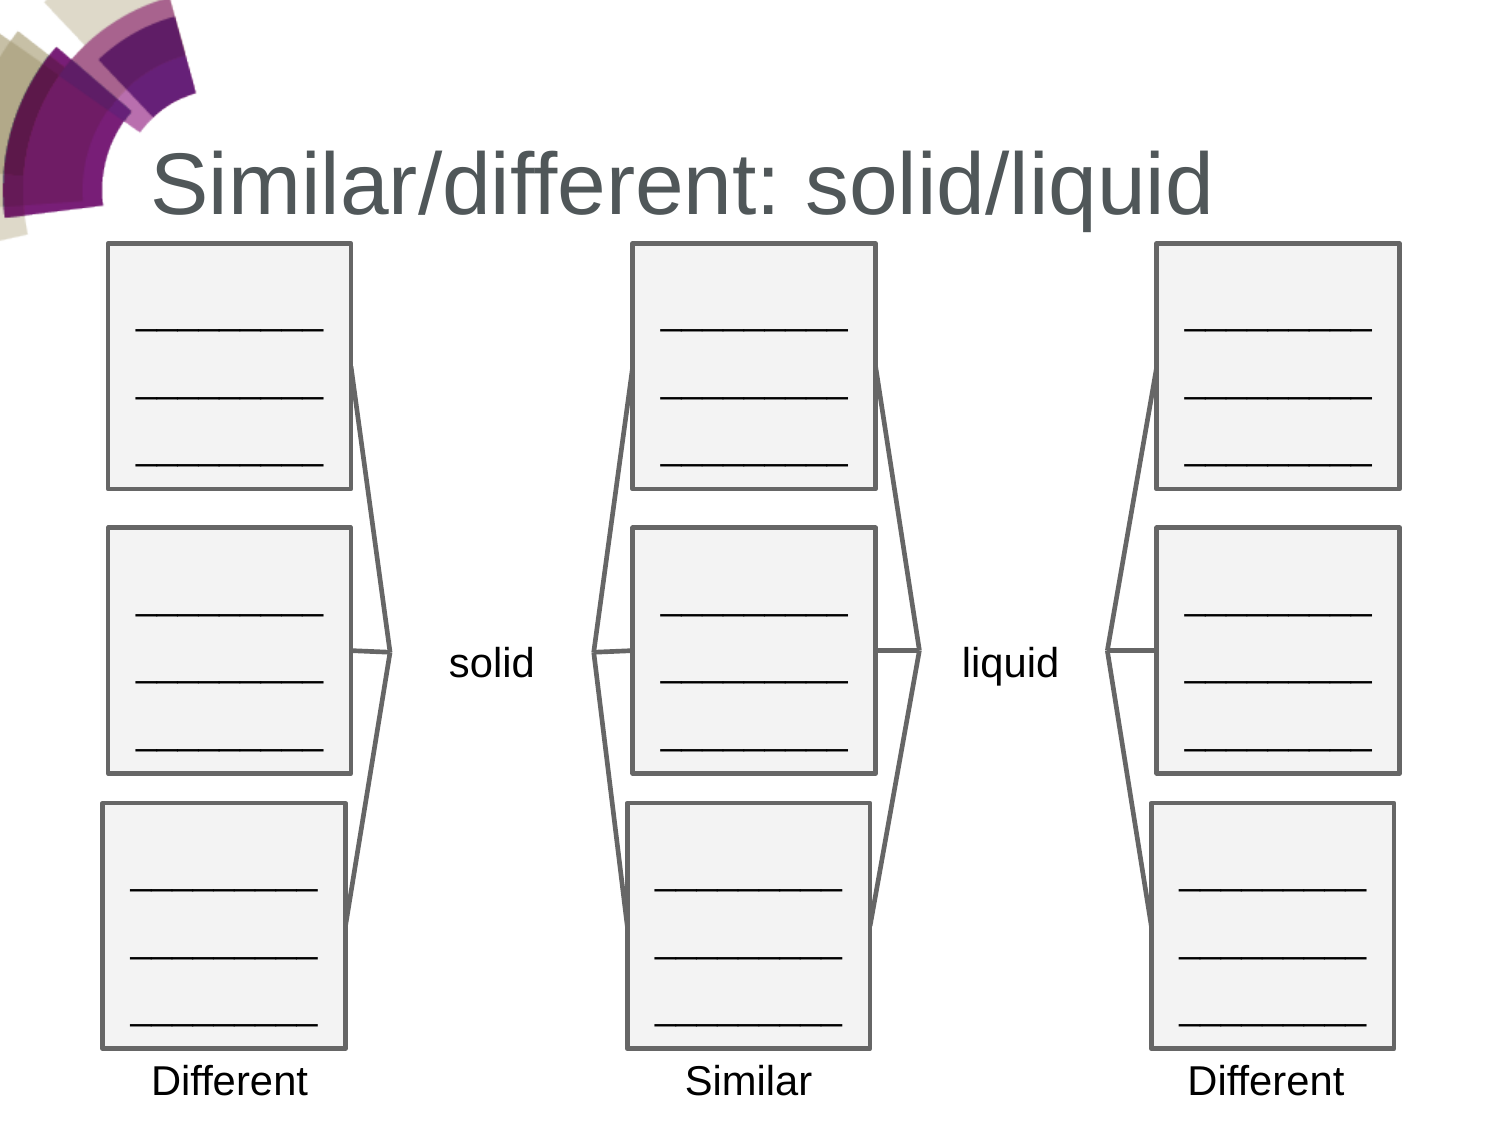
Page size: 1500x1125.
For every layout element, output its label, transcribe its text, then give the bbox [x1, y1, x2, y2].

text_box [345, 652, 391, 927]
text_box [1107, 366, 1157, 650]
text_box liquid [924, 616, 1102, 707]
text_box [869, 650, 920, 927]
text_box __________________ _________ [108, 527, 345, 774]
text_box solid [421, 616, 563, 707]
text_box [1107, 650, 1152, 927]
text_box _________ _________ _________ [1157, 527, 1400, 774]
text_box ___________________________ [632, 243, 876, 490]
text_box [875, 366, 920, 650]
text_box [131, 1034, 1365, 1109]
picture [0, 0, 1500, 1125]
text_box __________________ _________ [1156, 243, 1400, 490]
text_box ___________________________ [627, 803, 871, 1033]
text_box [593, 660, 628, 927]
text_box ___________________________ [632, 527, 870, 774]
text_box _________ __________________ [102, 803, 346, 1049]
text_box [350, 366, 391, 651]
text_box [593, 366, 633, 650]
text_box ___________________________ [108, 243, 351, 490]
text_box __________________ _________ [1151, 803, 1395, 1049]
list Similar/different: solid/liquid [135, 119, 1282, 297]
